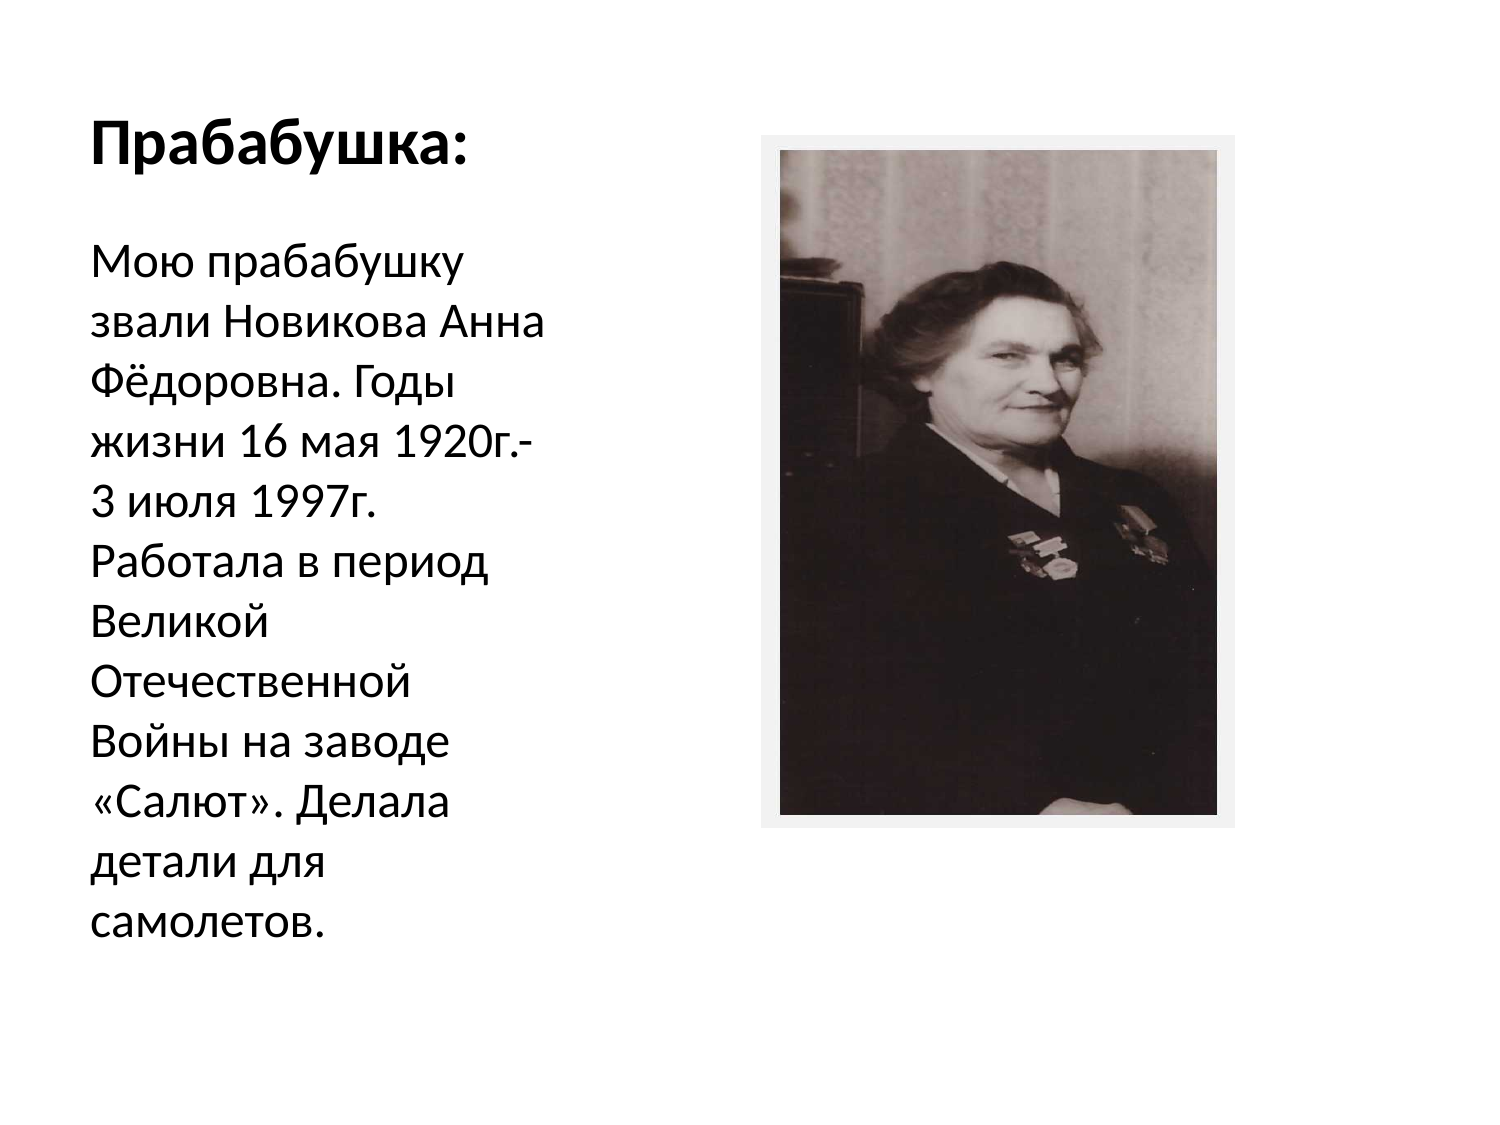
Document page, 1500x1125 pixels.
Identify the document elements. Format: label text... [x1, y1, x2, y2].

title Прабабушка: [75, 44, 569, 219]
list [761, 135, 1235, 828]
list Мою прабабушку звали Новикова Анна Фёдоровна. Годы жизни 16 мая 1920г.- 3 июля 1997г. Работала в период Великой Отечественной Войны на заводе «Салют». Делала детали для самолетов. [75, 219, 569, 1005]
